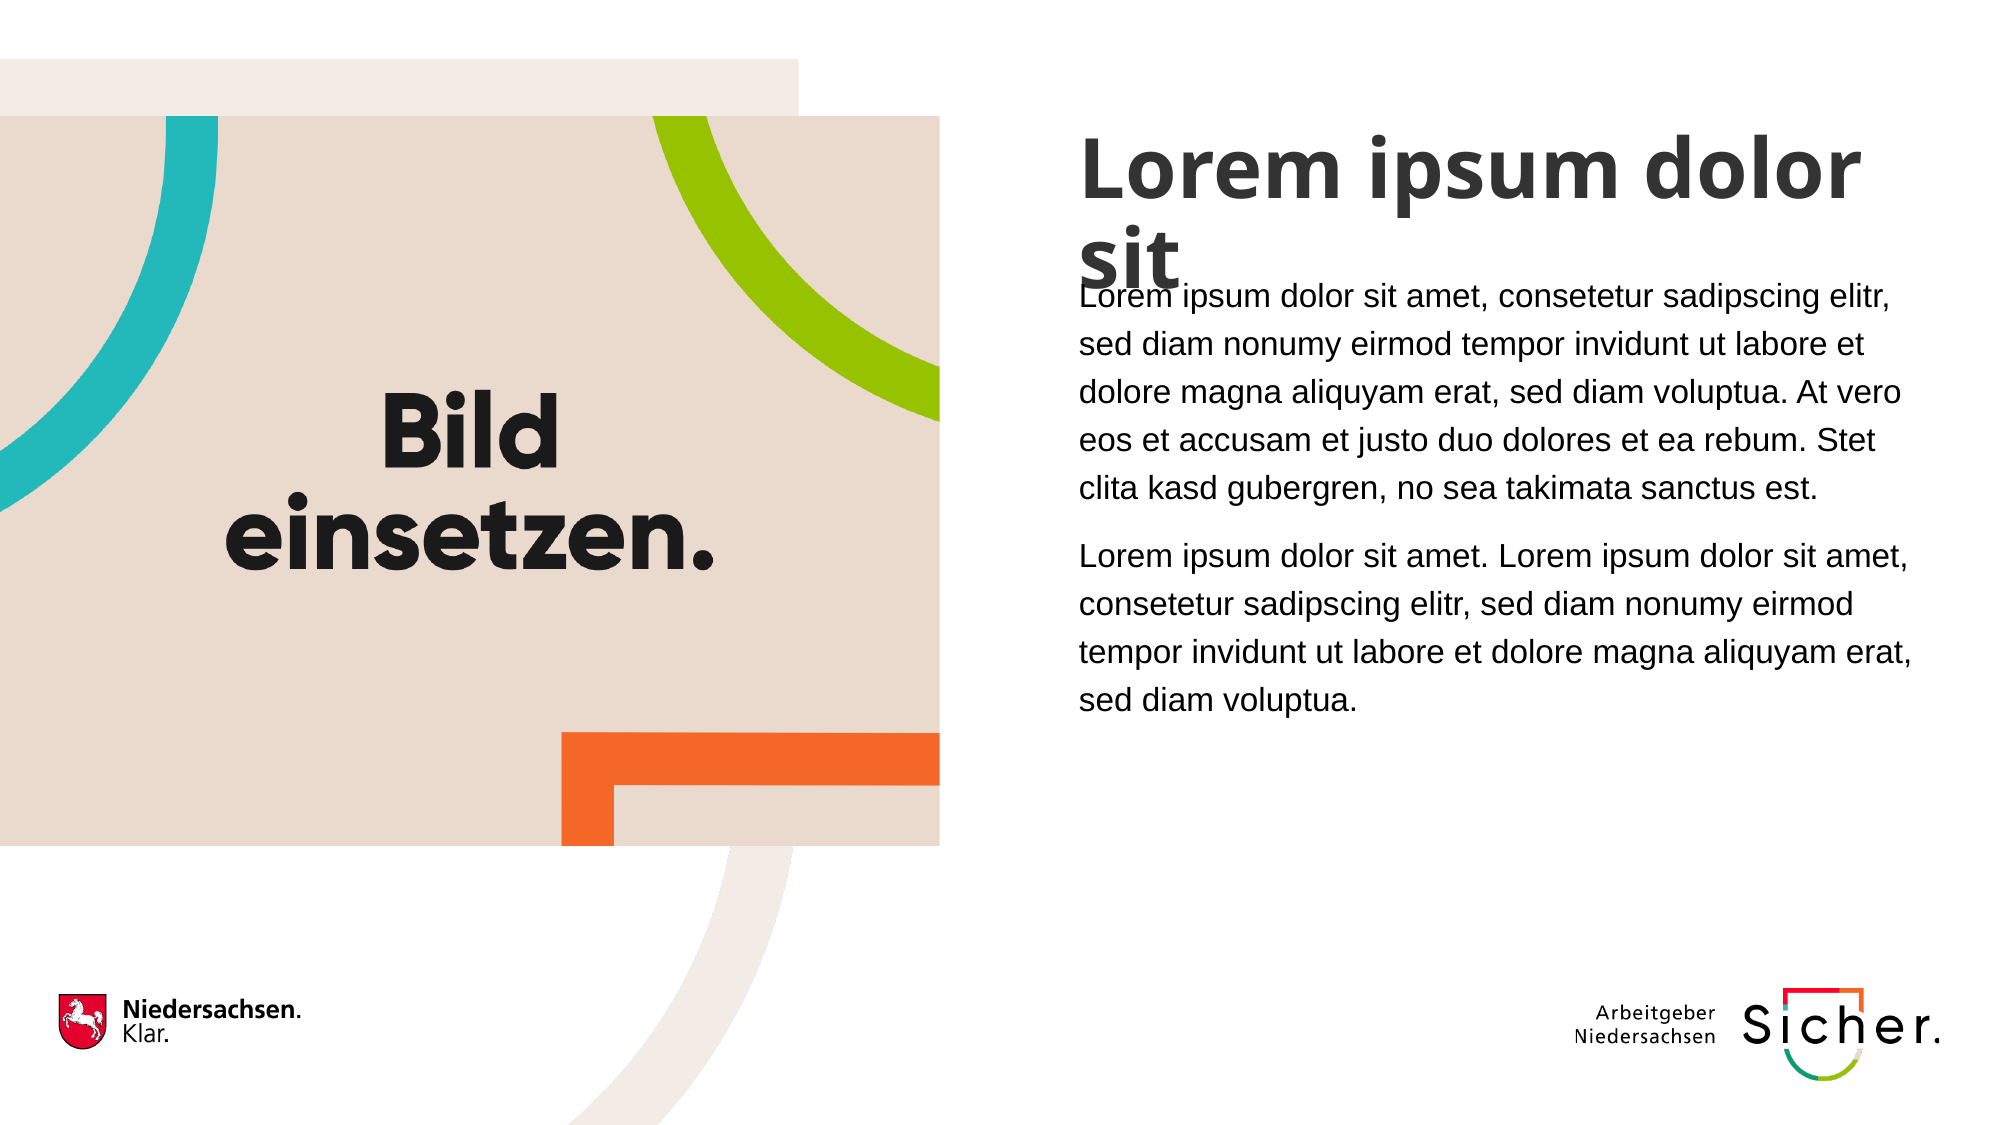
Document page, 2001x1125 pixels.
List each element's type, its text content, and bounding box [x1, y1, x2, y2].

list Lorem ipsum dolor sit amet, consetetur sadipscing elitr, sed diam nonumy eirmod tempor invidunt ut labore et dolore magna aliquyam erat, sed diam voluptua. At vero eos et accusam et justo duo dolores et ea rebum. Stet clita kasd gubergren, no sea takimata sanctus est. Lorem ipsum dolor sit amet. Lorem ipsum dolor sit amet, consetetur sadipscing elitr, sed diam nonumy eirmod tempor invidunt ut labore et dolore magna aliquyam erat, sed diam voluptua. [1064, 259, 1940, 848]
picture [0, 116, 940, 846]
picture [41, 976, 318, 1066]
list Lorem ipsum dolor sit [1064, 119, 1940, 219]
